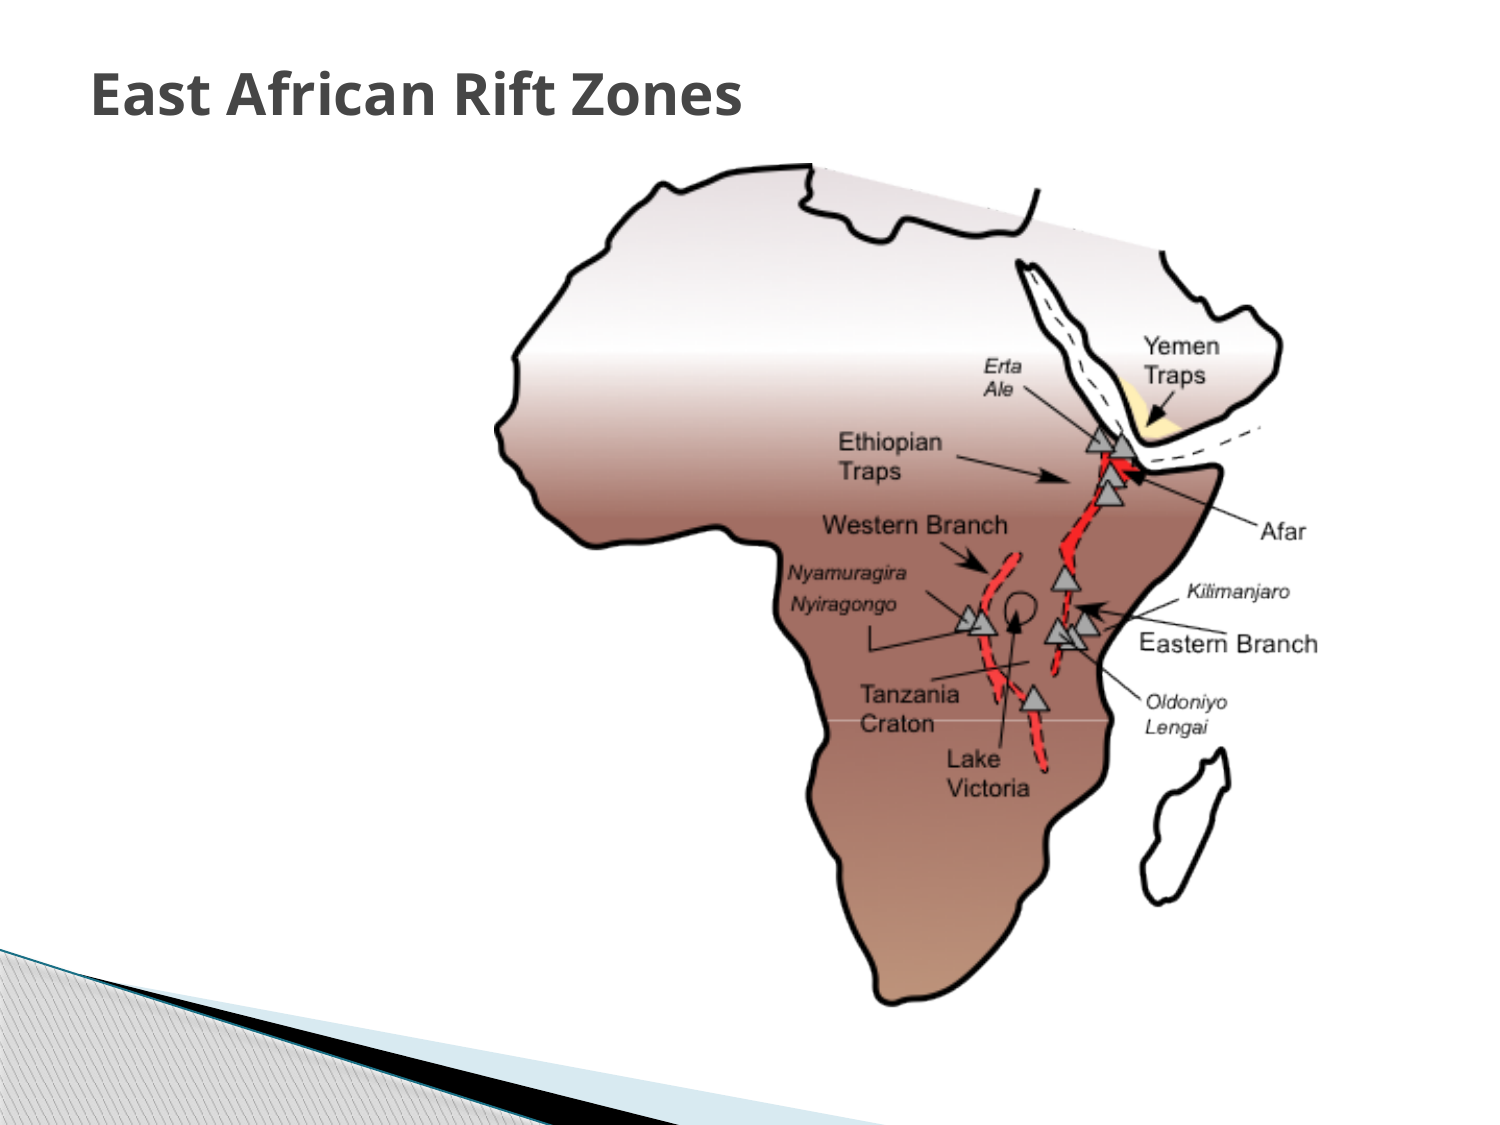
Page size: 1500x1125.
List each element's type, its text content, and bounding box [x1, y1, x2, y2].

picture [494, 163, 1320, 1010]
title East African Rift Zones [75, 45, 1425, 140]
